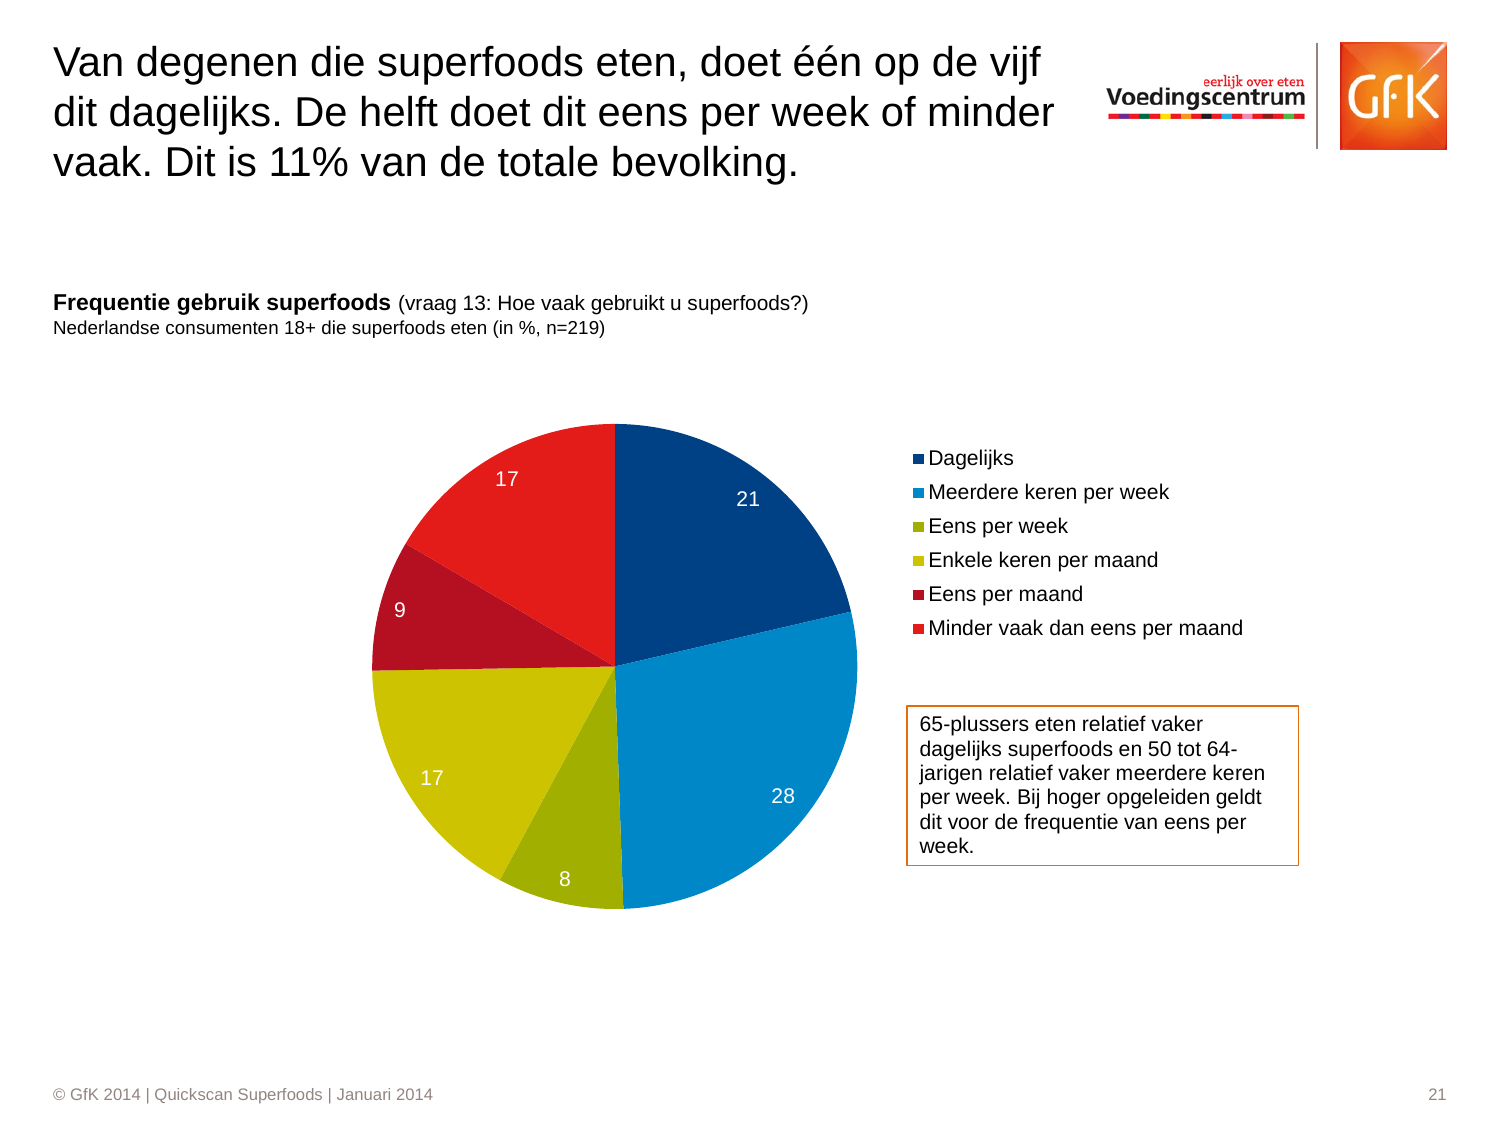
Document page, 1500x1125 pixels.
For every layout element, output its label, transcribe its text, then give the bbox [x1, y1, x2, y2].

title Van degenen die superfoods eten, doet één op de vijf dit dagelijks. De helft doet dit eens per week of minder vaak. Dit is 11% van de totale bevolking. [53, 54, 1093, 185]
text_box Frequentie gebruik superfoods (vraag 13: Hoe vaak gebruikt u superfoods?) Nederlandse consumenten 18+ die superfoods eten (in %, n=219) [53, 231, 1093, 338]
picture [62, 358, 1386, 977]
picture [1340, 42, 1447, 150]
picture [1104, 73, 1306, 120]
